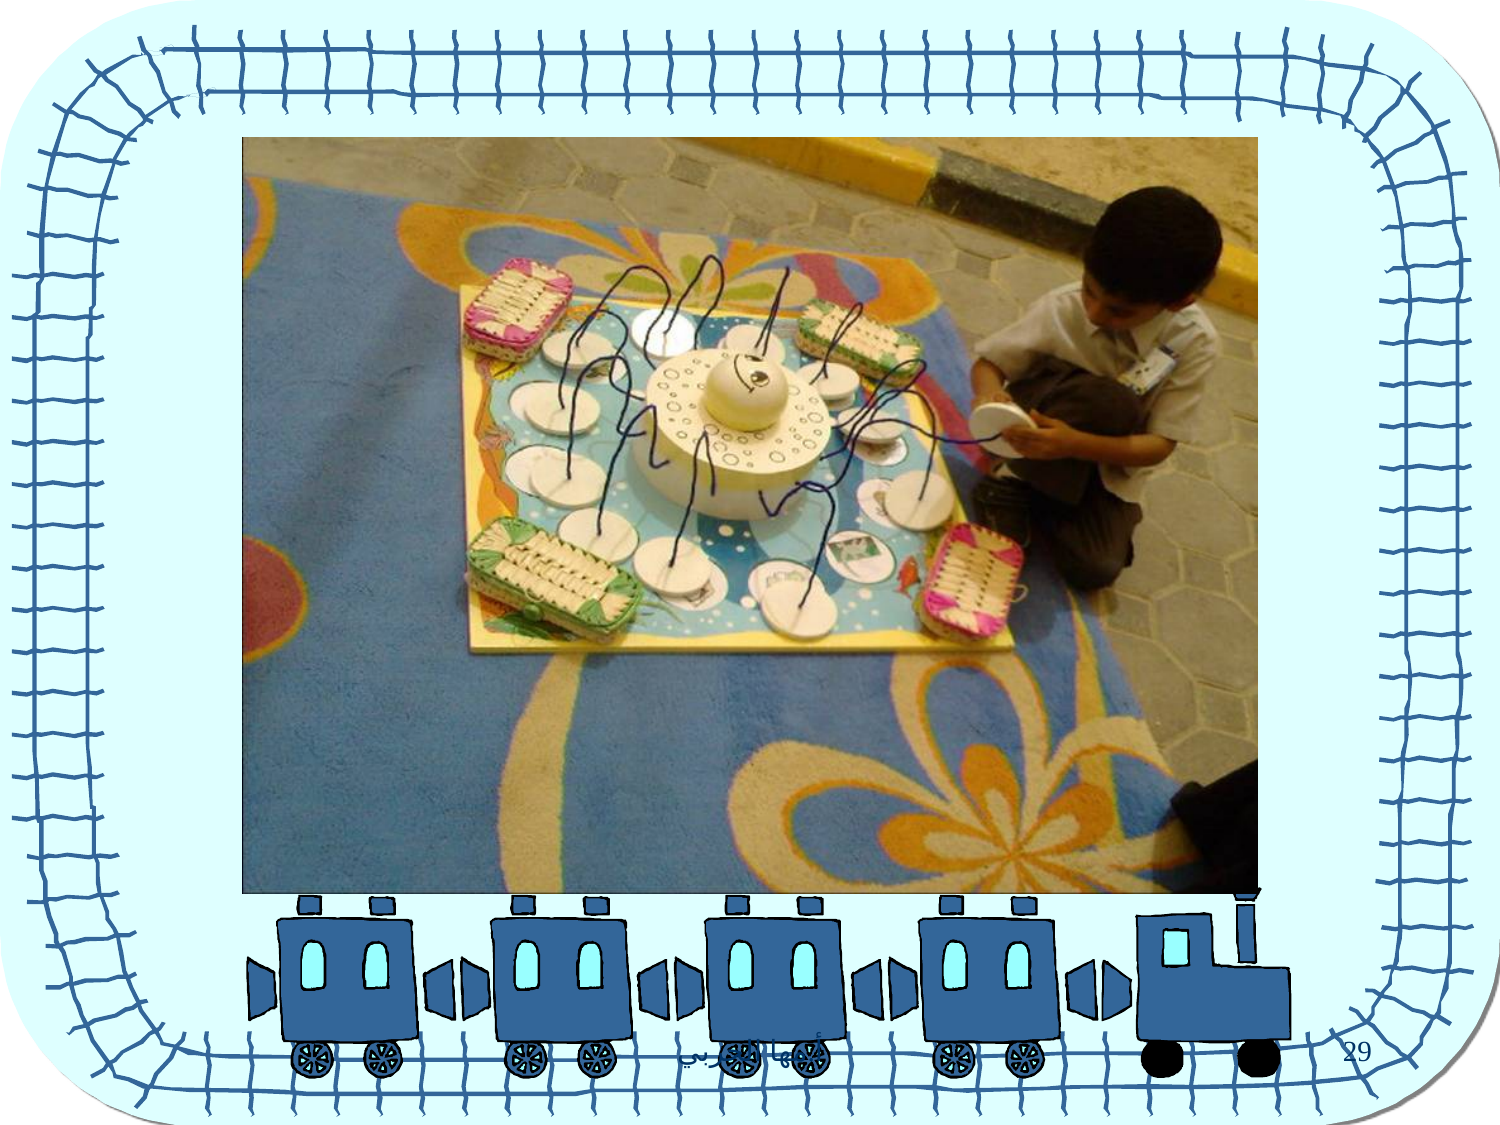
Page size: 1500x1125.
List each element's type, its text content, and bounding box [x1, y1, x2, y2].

picture [241, 136, 1258, 894]
footer أ.مها الحربي [512, 1024, 988, 1101]
slide_number 29 [1074, 1024, 1388, 1101]
